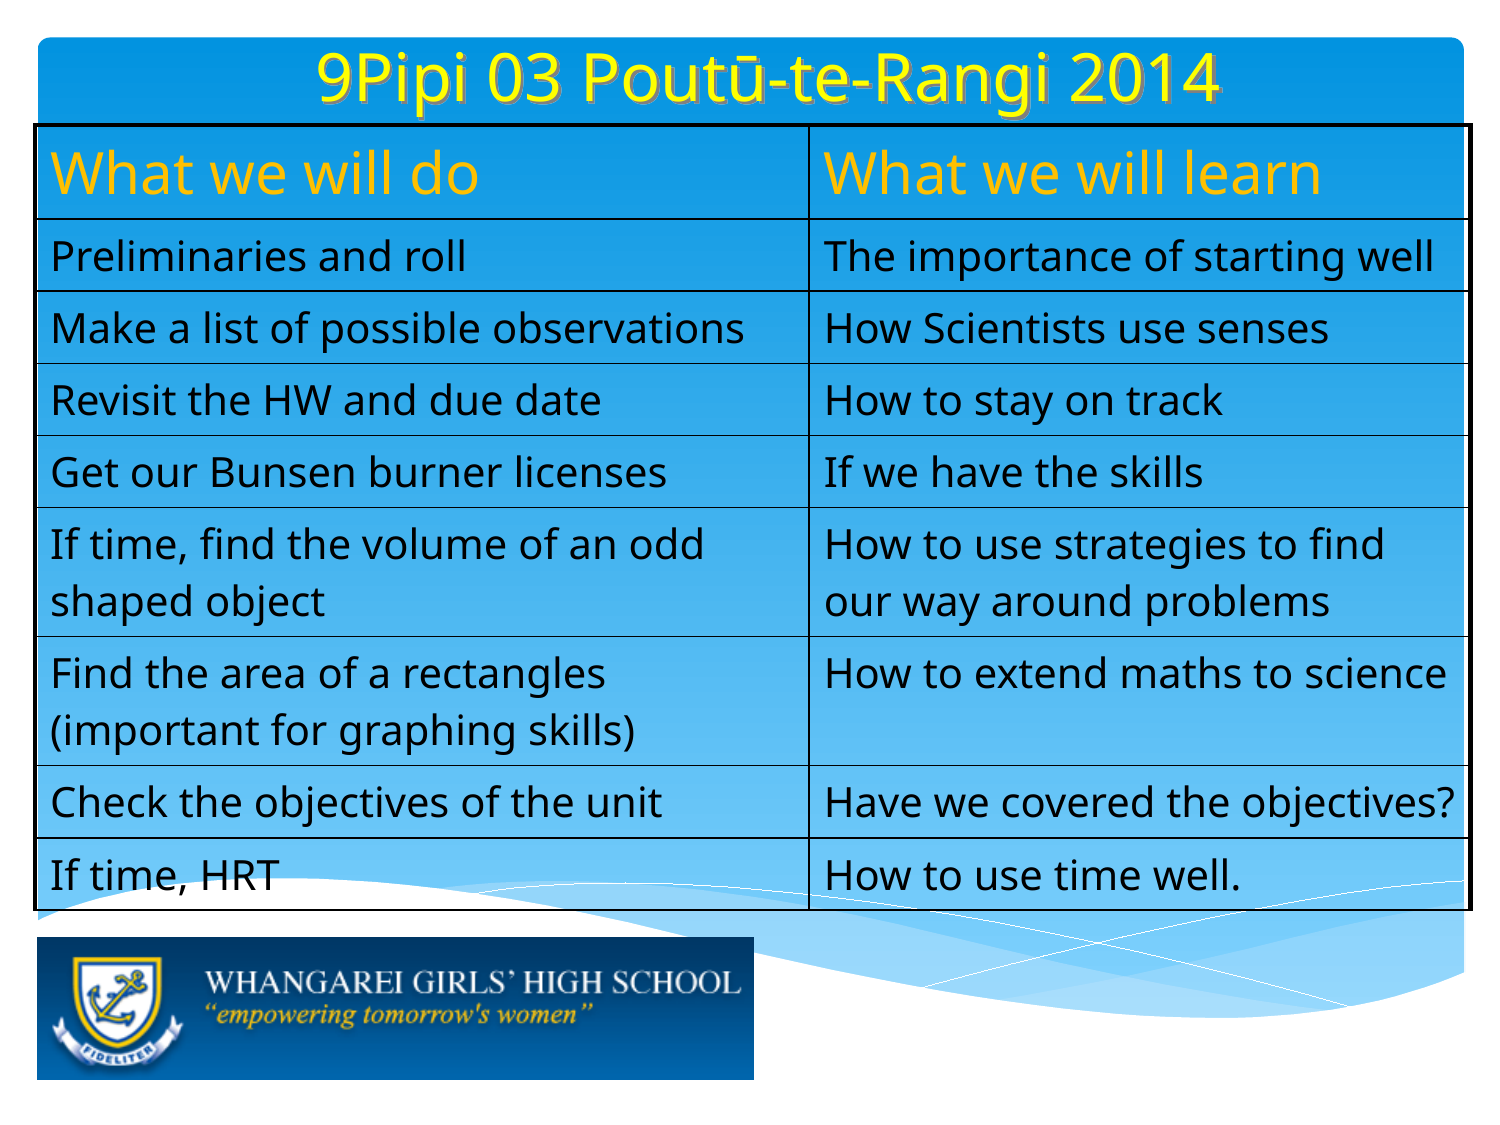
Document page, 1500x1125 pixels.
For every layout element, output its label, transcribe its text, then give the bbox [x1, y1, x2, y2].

table_cell How to stay on track [810, 364, 1468, 435]
table_header What we will learn [810, 127, 1468, 218]
picture [37, 937, 754, 1080]
table_cell If time, HRT [37, 839, 808, 909]
table_cell How to use strategies to find our way around problems [810, 508, 1468, 636]
table_cell Find the area of a rectangles (important for graphing skills) [37, 637, 808, 765]
table_cell Get our Bunsen burner licenses [37, 436, 808, 507]
table_cell If we have the skills [810, 436, 1468, 507]
table_cell Check the objectives of the unit [37, 766, 808, 837]
table_cell How Scientists use senses [810, 292, 1468, 363]
table_cell Revisit the HW and due date [37, 364, 808, 435]
table_cell Make a list of possible observations [37, 292, 808, 363]
table_cell How to extend maths to science [810, 637, 1468, 765]
table_cell The importance of starting well [810, 220, 1468, 290]
table_cell If time, find the volume of an odd shaped object [37, 508, 808, 636]
table_cell Preliminaries and roll [37, 220, 808, 290]
table_cell Have we covered the objectives? [810, 766, 1468, 837]
table_header What we will do [37, 127, 808, 218]
table_cell How to use time well. [810, 839, 1468, 909]
text_box 9Pipi 03 Poutū-te-Rangi 2014 [162, 24, 1375, 123]
